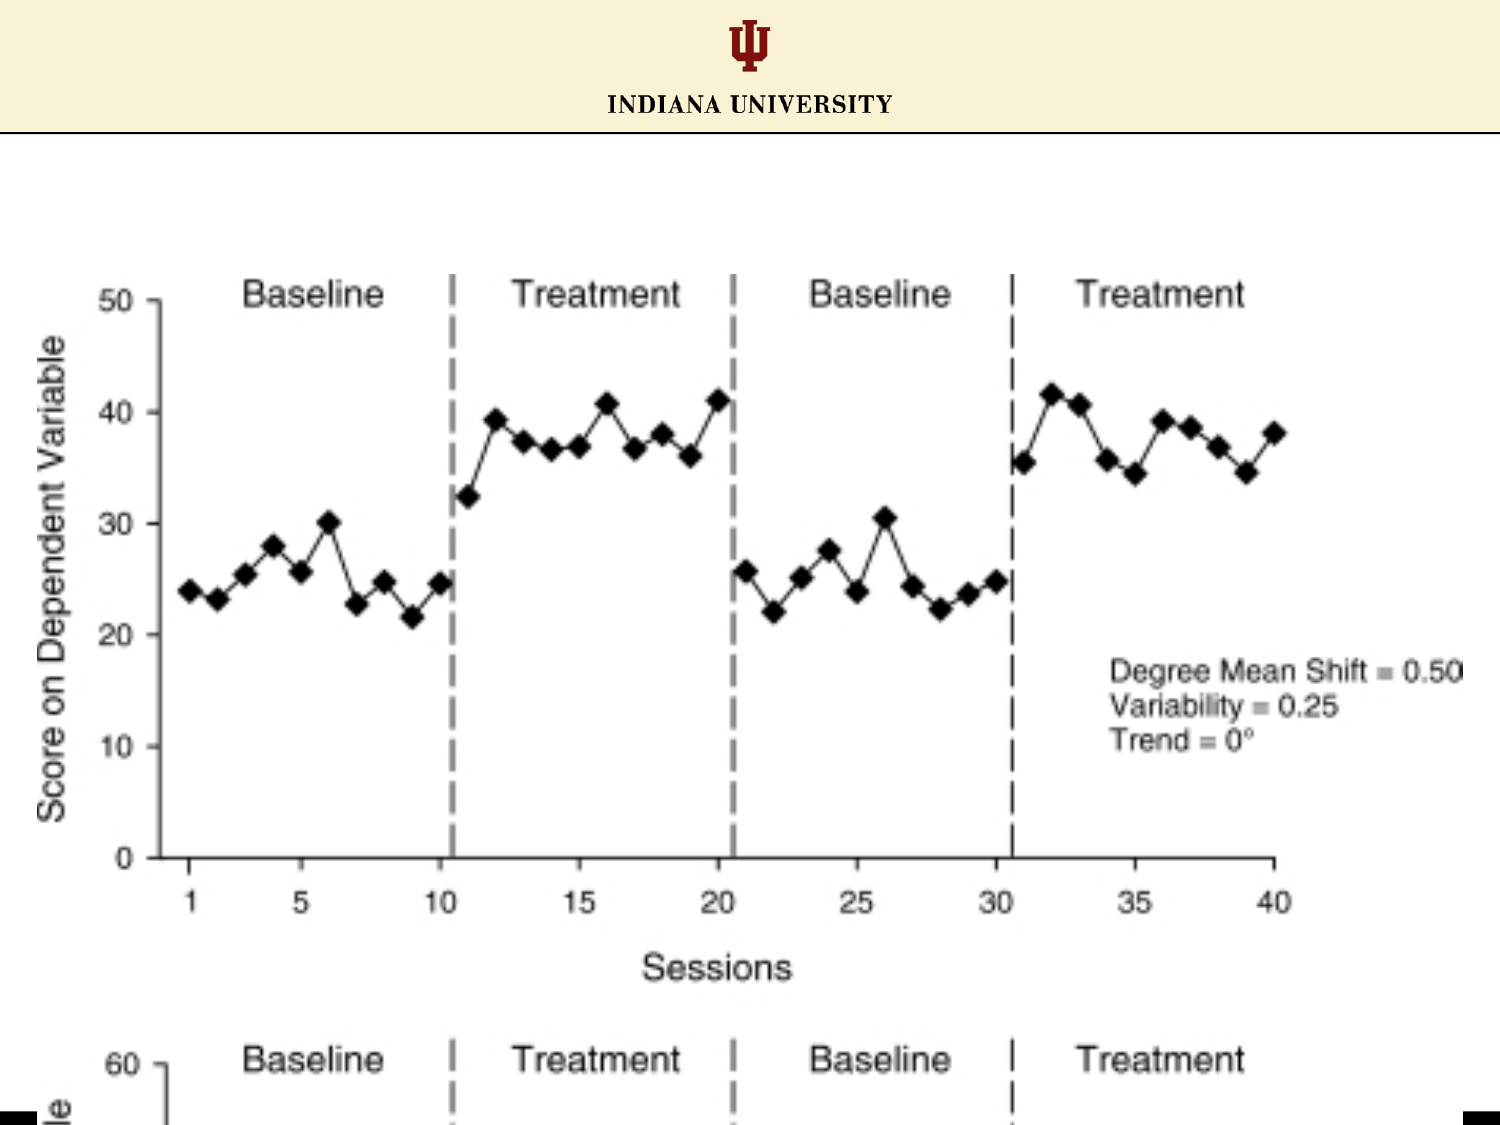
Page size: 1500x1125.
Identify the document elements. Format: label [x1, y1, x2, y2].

picture [37, 274, 1463, 1125]
picture [608, 20, 892, 113]
